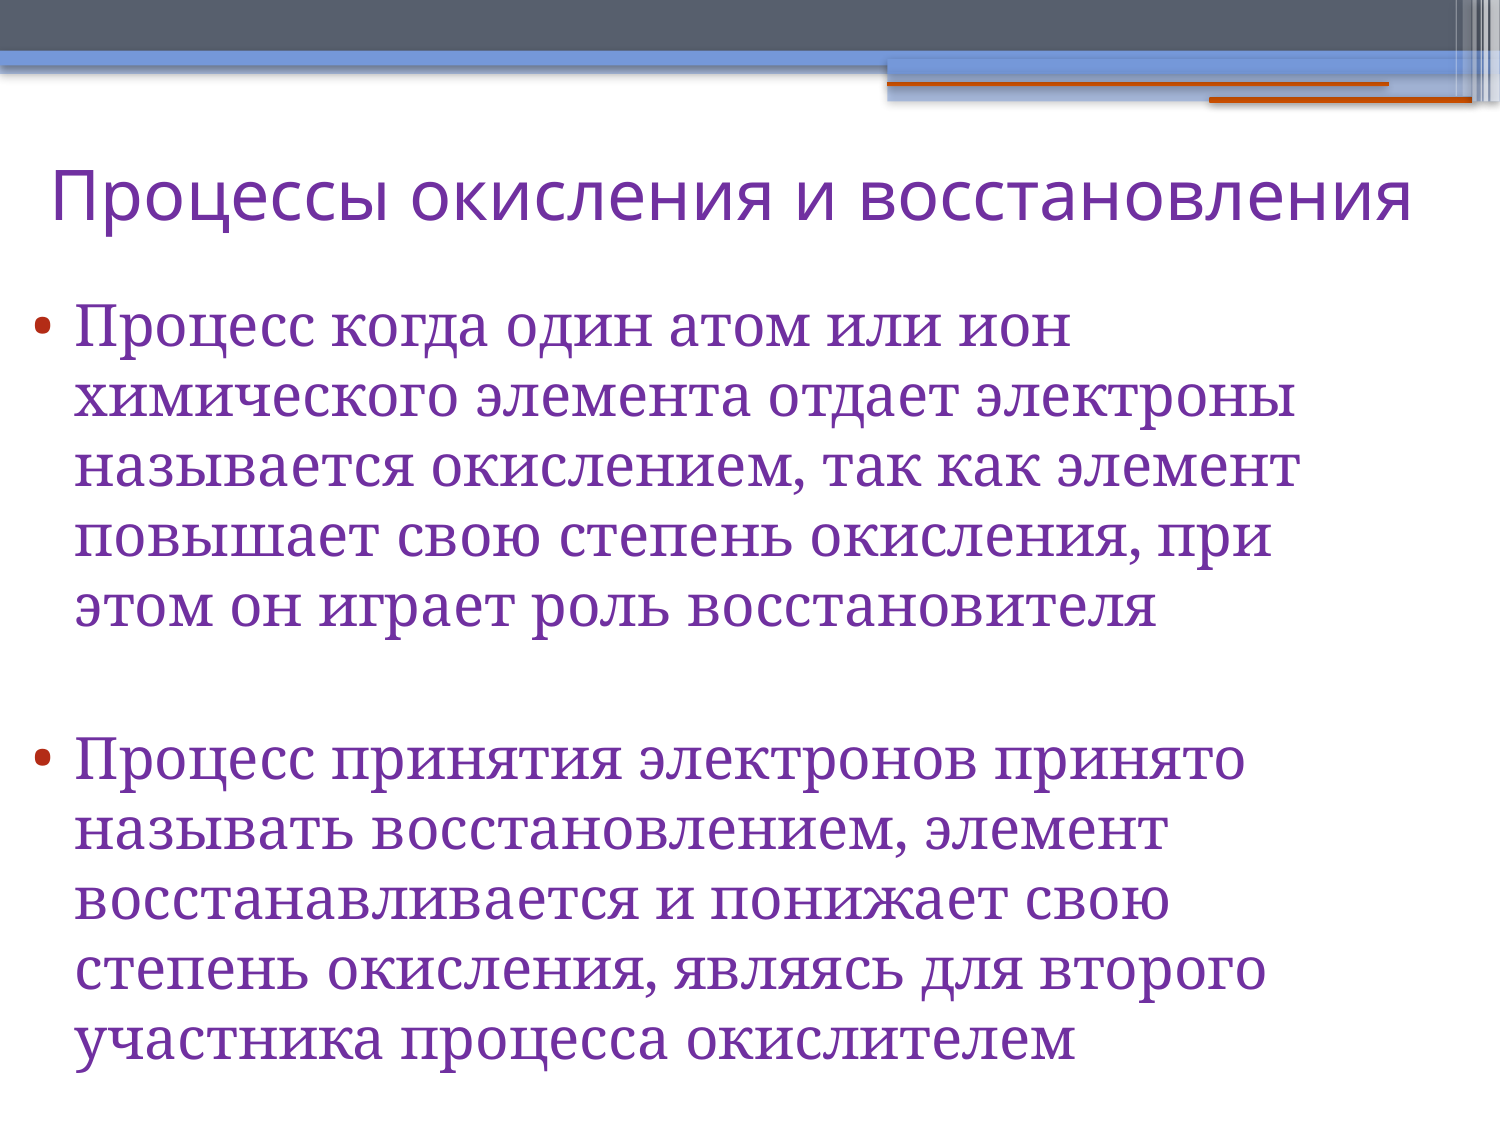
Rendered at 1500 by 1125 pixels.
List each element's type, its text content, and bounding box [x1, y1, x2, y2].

text_box Процессы окисления и восстановления [35, 105, 1479, 281]
text_box Процесс когда один атом или ион химического элемента отдает электроны называется окислением, так как элемент повышает свою степень окисления, при этом он играет роль восстановителя Процесс принятия электронов принято называть восстановлением, элемент восстанавливается и понижает свою степень окисления, являясь для второго участника процесса окислителем [0, 281, 1425, 1125]
